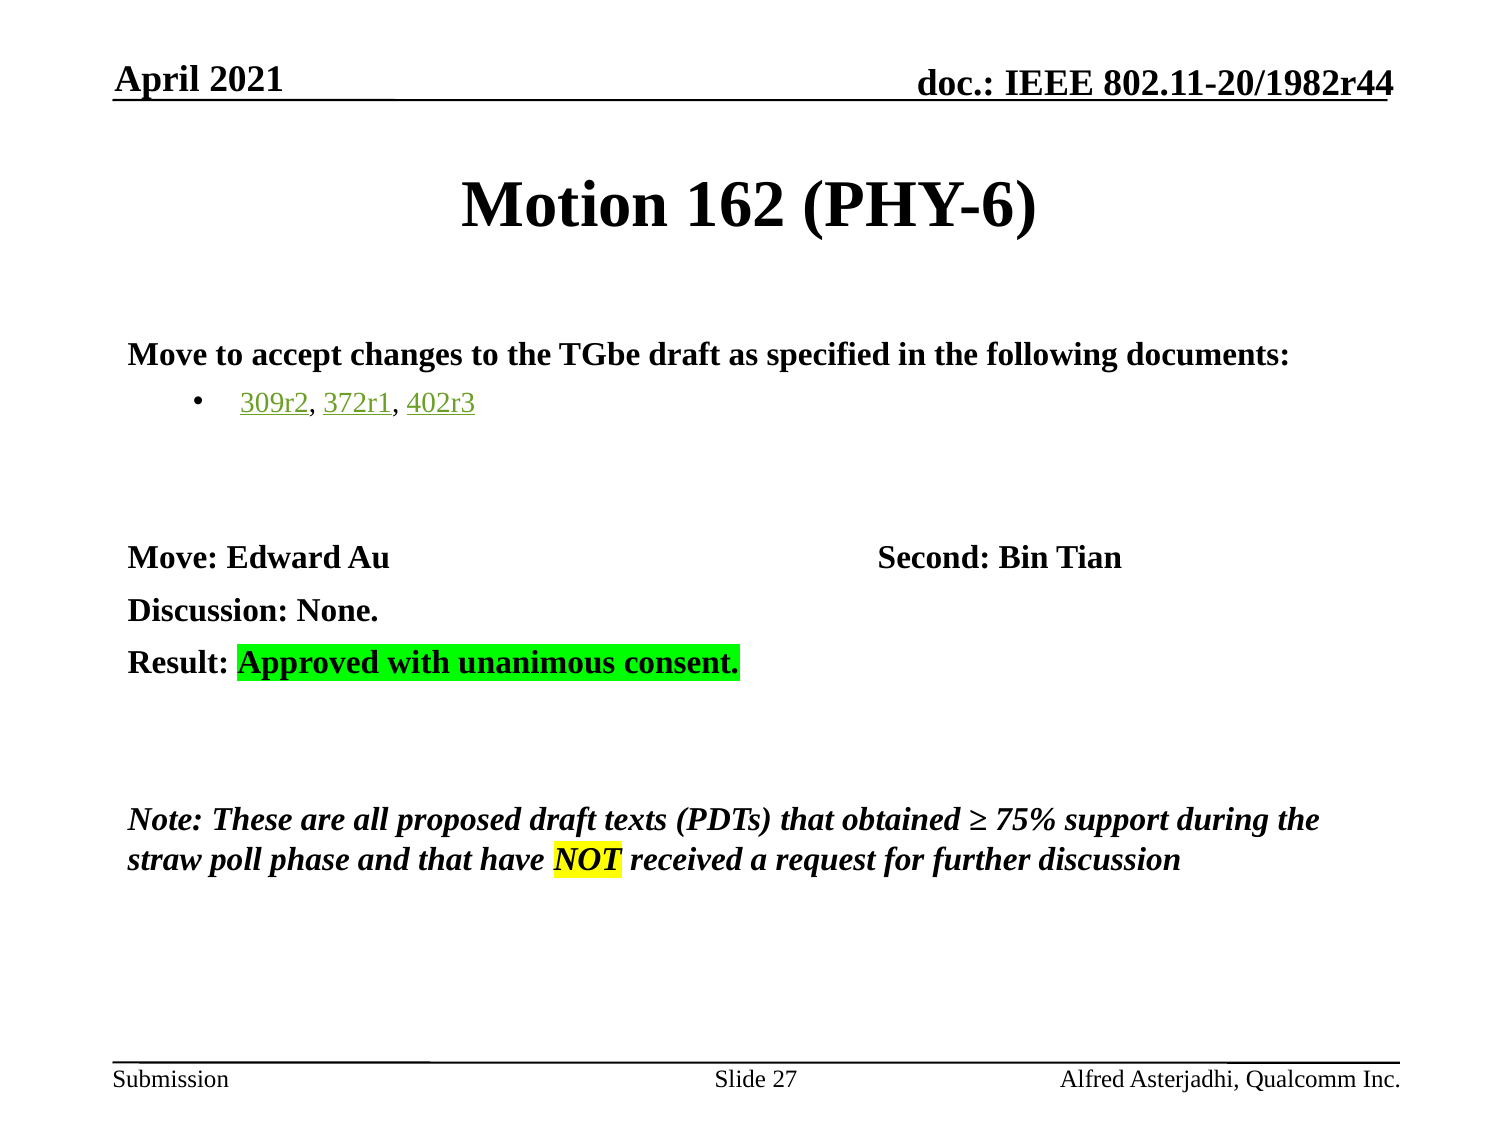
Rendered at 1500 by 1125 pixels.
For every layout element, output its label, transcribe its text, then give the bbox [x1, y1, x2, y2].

slide_number Slide 27 [712, 1061, 800, 1123]
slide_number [114, 54, 423, 100]
title Motion 162 (PHY-6) [112, 112, 1388, 288]
list Move to accept changes to the TGbe draft as specified in the following documents: 309r2, 372r1, 402r3 Move: Edward Au Second: Bin Tian Discussion: None. Result: Approved with unanimous consent. Note: These are all proposed draft texts (PDTs) that obtained ≥ 75% support during the straw poll phase and that have NOT received a request for further discussion [112, 324, 1388, 1000]
footer Alfred Asterjadhi, Qualcomm Inc. [878, 1061, 1402, 1093]
